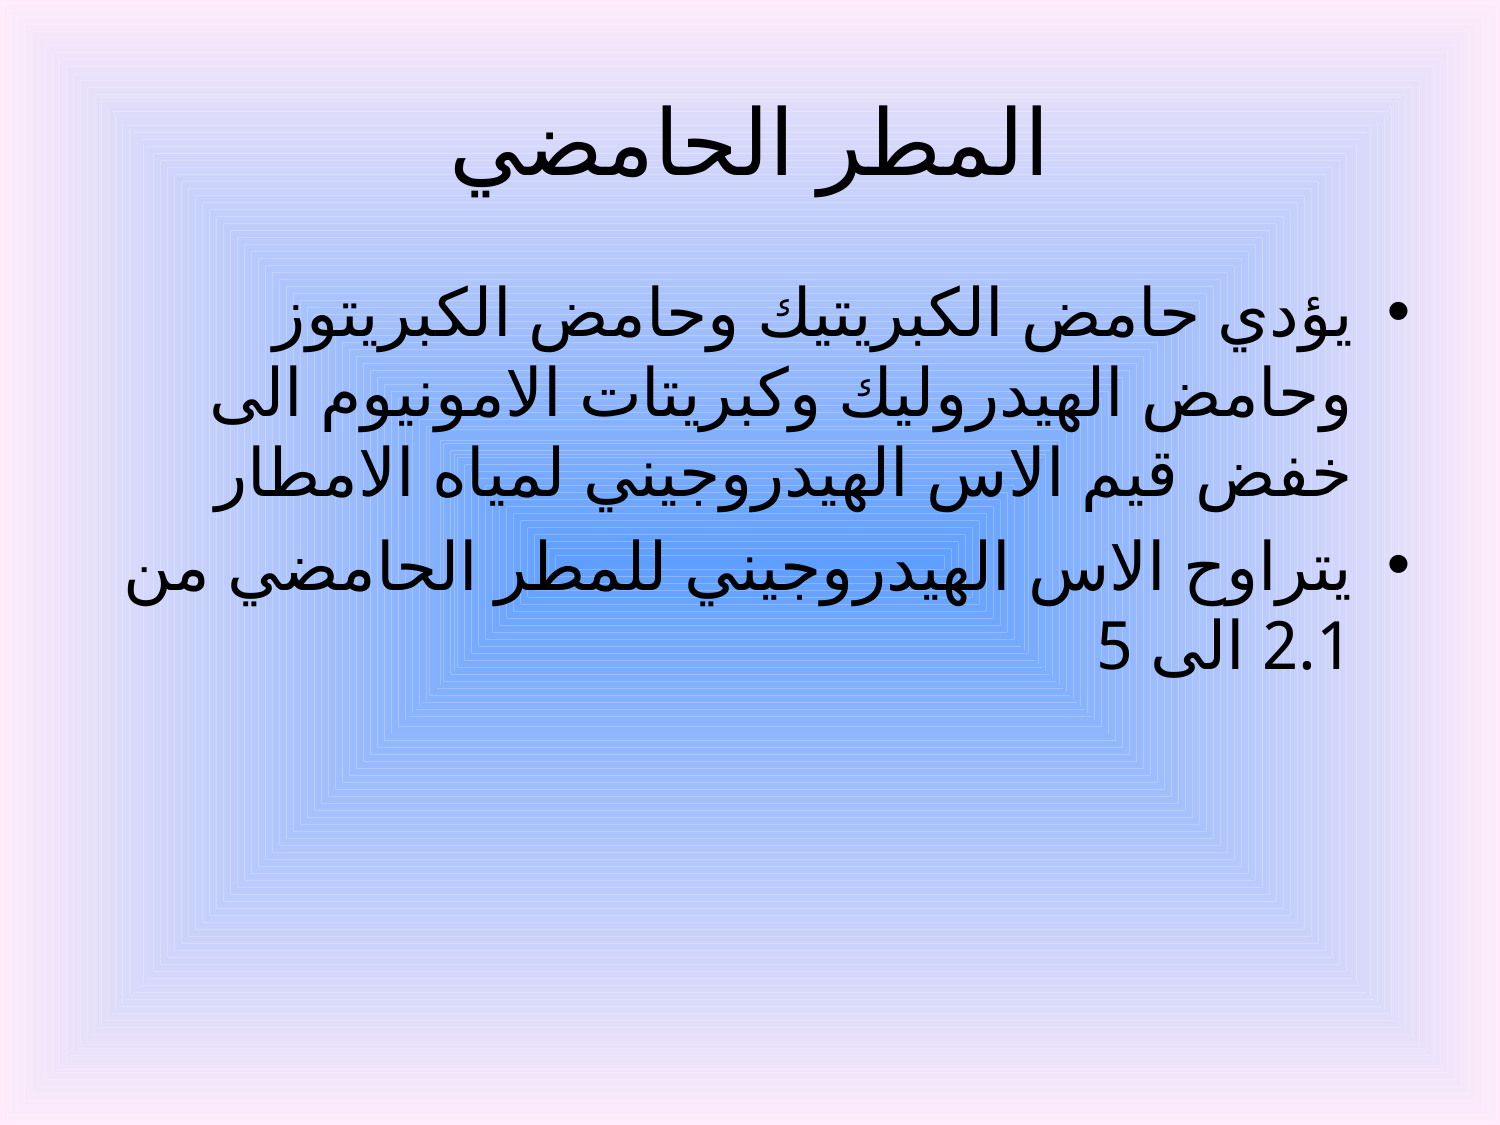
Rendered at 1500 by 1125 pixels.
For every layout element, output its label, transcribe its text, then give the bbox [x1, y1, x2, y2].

list يؤدي حامض الكبريتيك وحامض الكبريتوز وحامض الهيدروليك وكبريتات الامونيوم الى خفض قيم الاس الهيدروجيني لمياه الامطار يتراوح الاس الهيدروجيني للمطر الحامضي من 2.1 الى 5 [75, 262, 1425, 1005]
title المطر الحامضي [75, 45, 1425, 233]
